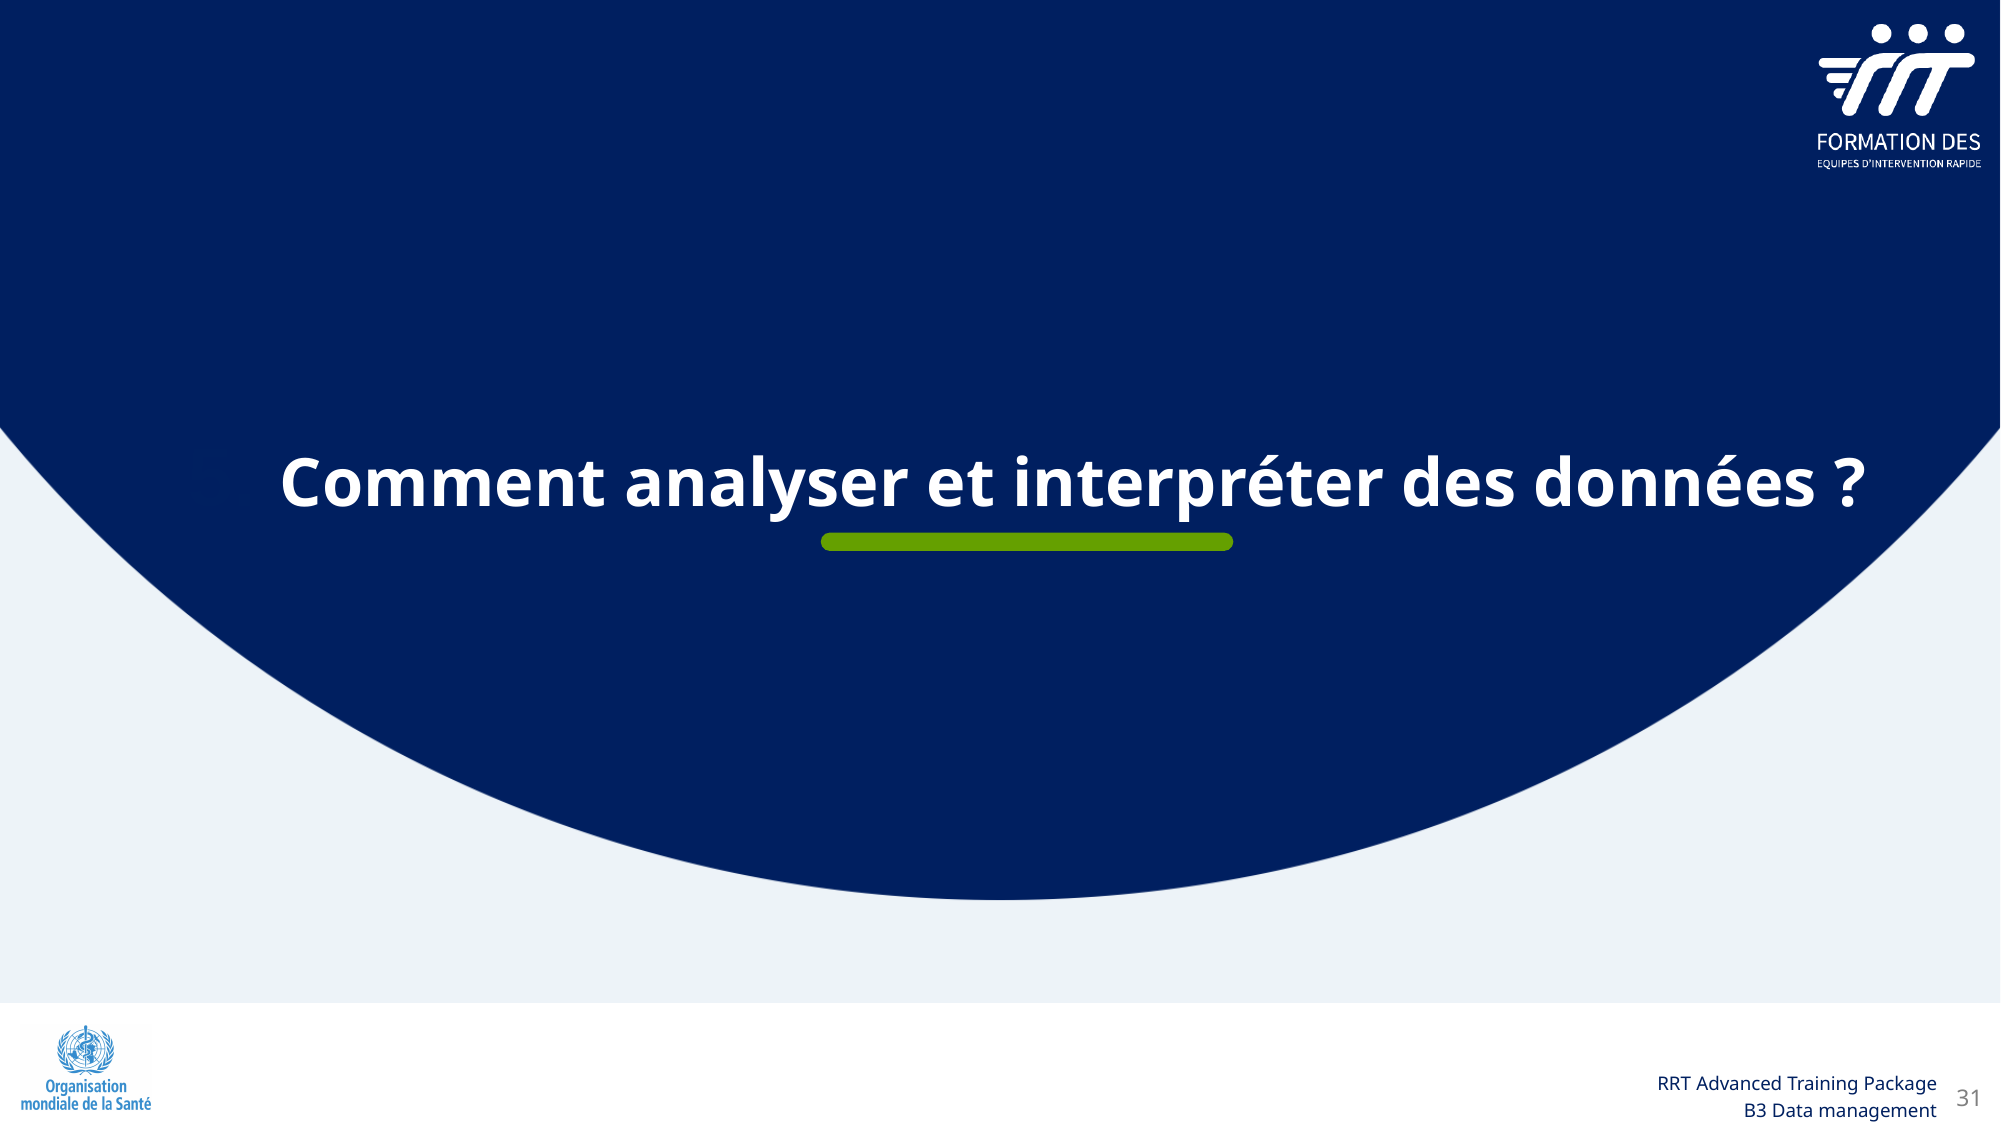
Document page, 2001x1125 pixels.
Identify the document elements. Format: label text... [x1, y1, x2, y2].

list 5. Comment analyser et interpréter des données ? [95, 305, 1959, 631]
picture [20, 1024, 152, 1111]
picture [0, 0, 2001, 1003]
